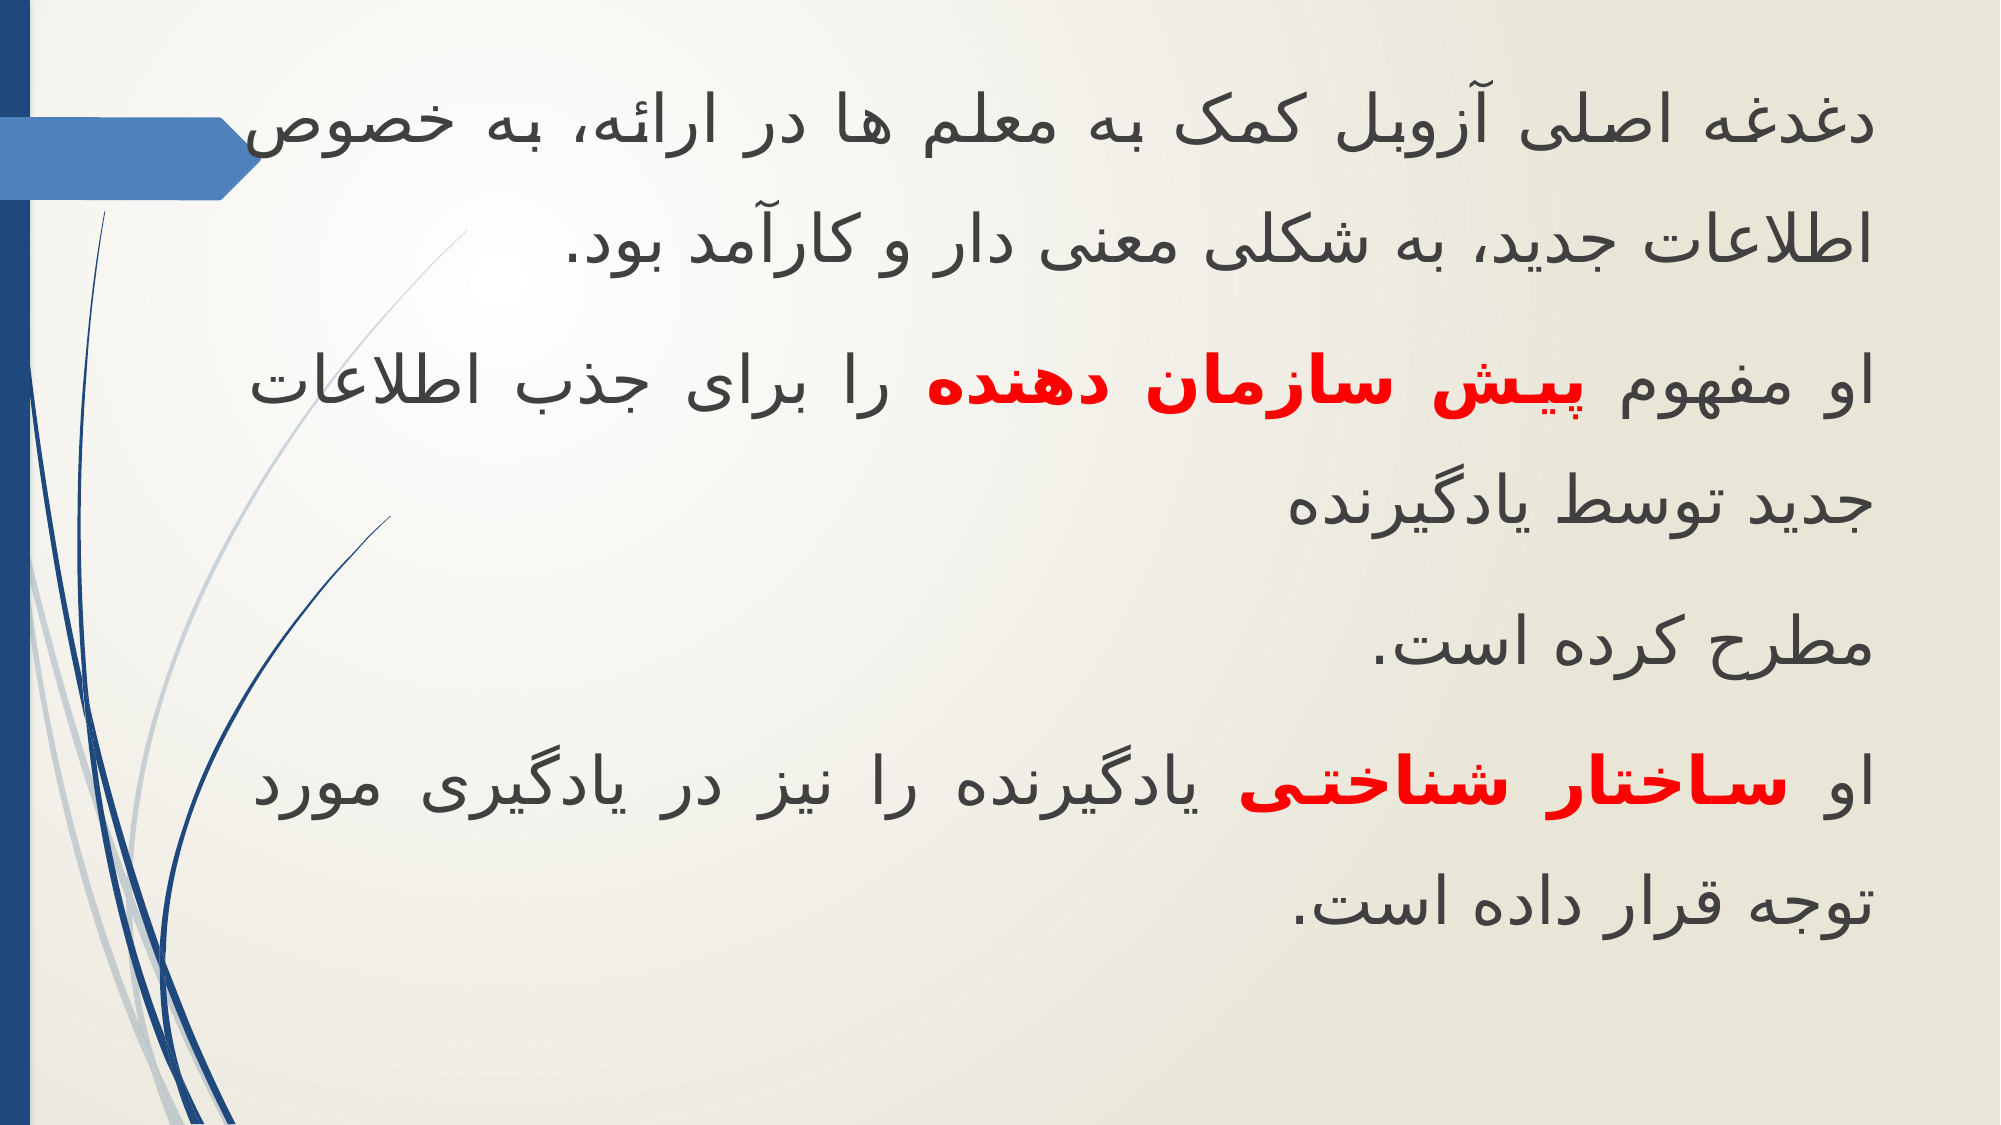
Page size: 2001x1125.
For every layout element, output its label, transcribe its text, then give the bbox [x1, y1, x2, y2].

list دغدغه اصلی آزوبل کمک به معلم ها در ارائه، به خصوص اطلاعات جدید، به شکلی معنی دار و کارآمد بود. او مفهوم پیش سازمان دهنده را برای جذب اطلاعات جدید توسط یادگیرنده مطرح کرده است. او ساختار شناختی یادگیرنده را نیز در یادگیری مورد توجه قرار داده است. [223, 28, 1892, 977]
